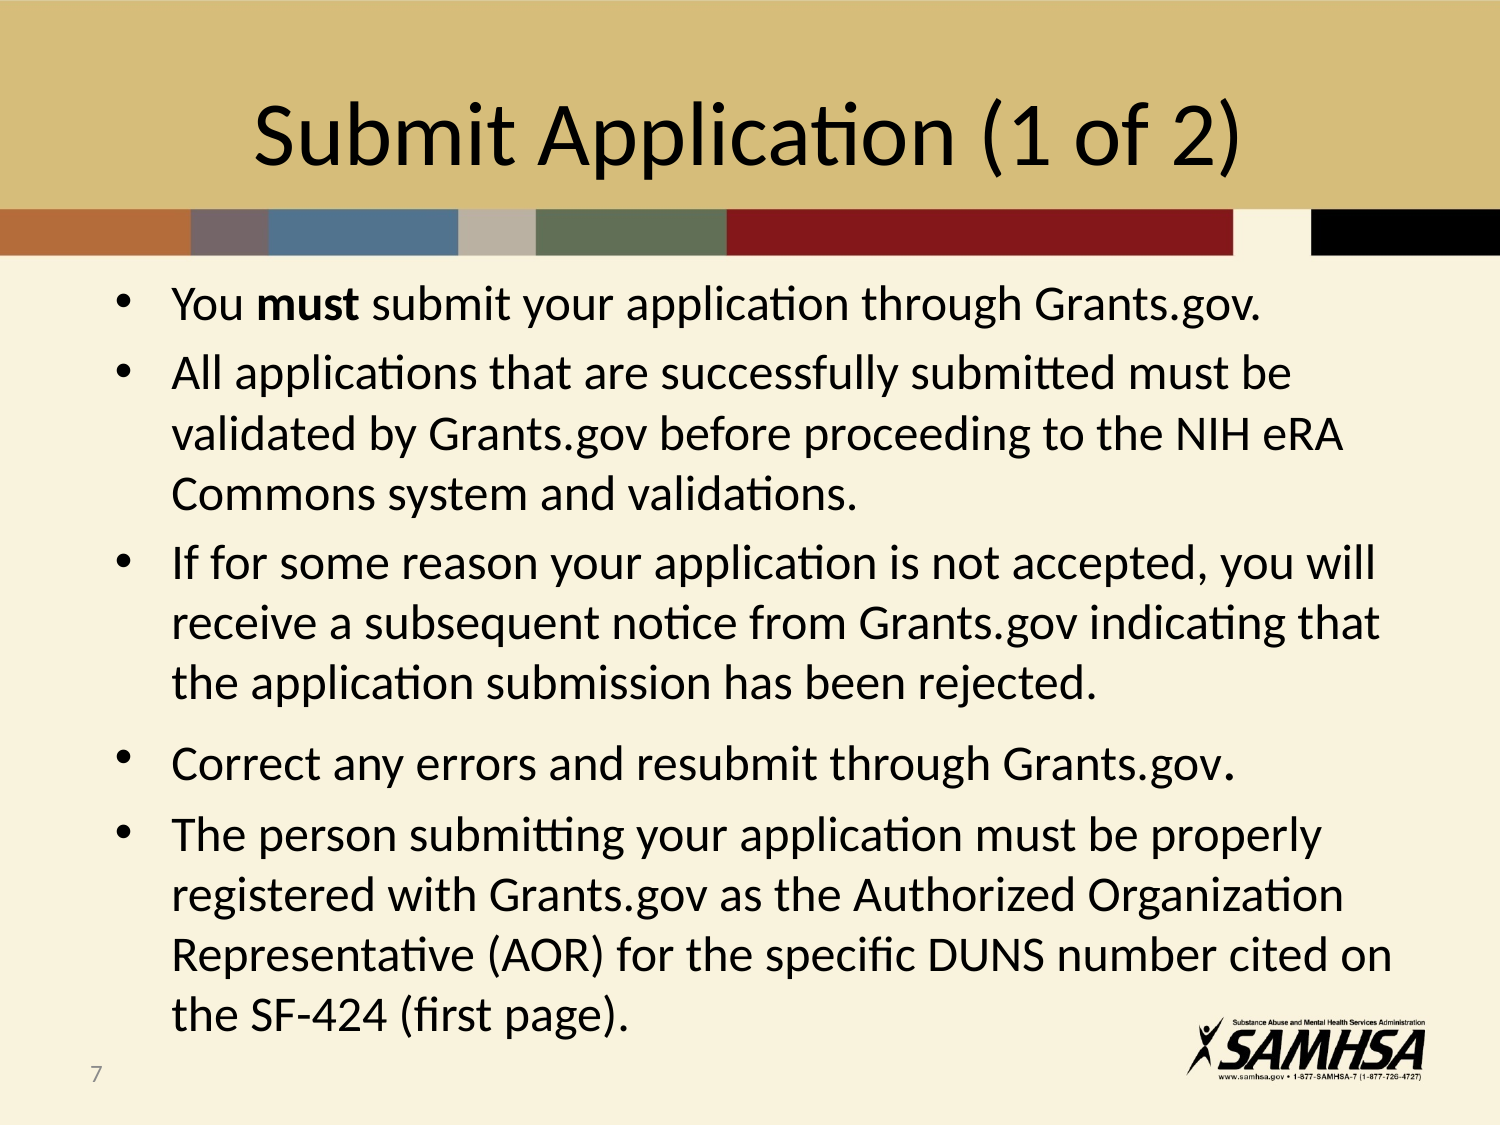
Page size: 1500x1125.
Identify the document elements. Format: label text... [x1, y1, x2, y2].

list You must submit your application through Grants.gov. All applications that are successfully submitted must be validated by Grants.gov before proceeding to the NIH eRA Commons system and validations. If for some reason your application is not accepted, you will receive a subsequent notice from Grants.gov indicating that the application submission has been rejected. Correct any errors and resubmit through Grants.gov. The person submitting your application must be properly registered with Grants.gov as the Authorized Organization Representative (AOR) for the specific DUNS number cited on the SF-424 (first page). [99, 262, 1451, 968]
title Submit Application (1 of 2) [74, 44, 1426, 213]
slide_number 7 [75, 1042, 425, 1103]
picture [0, 0, 1500, 1125]
